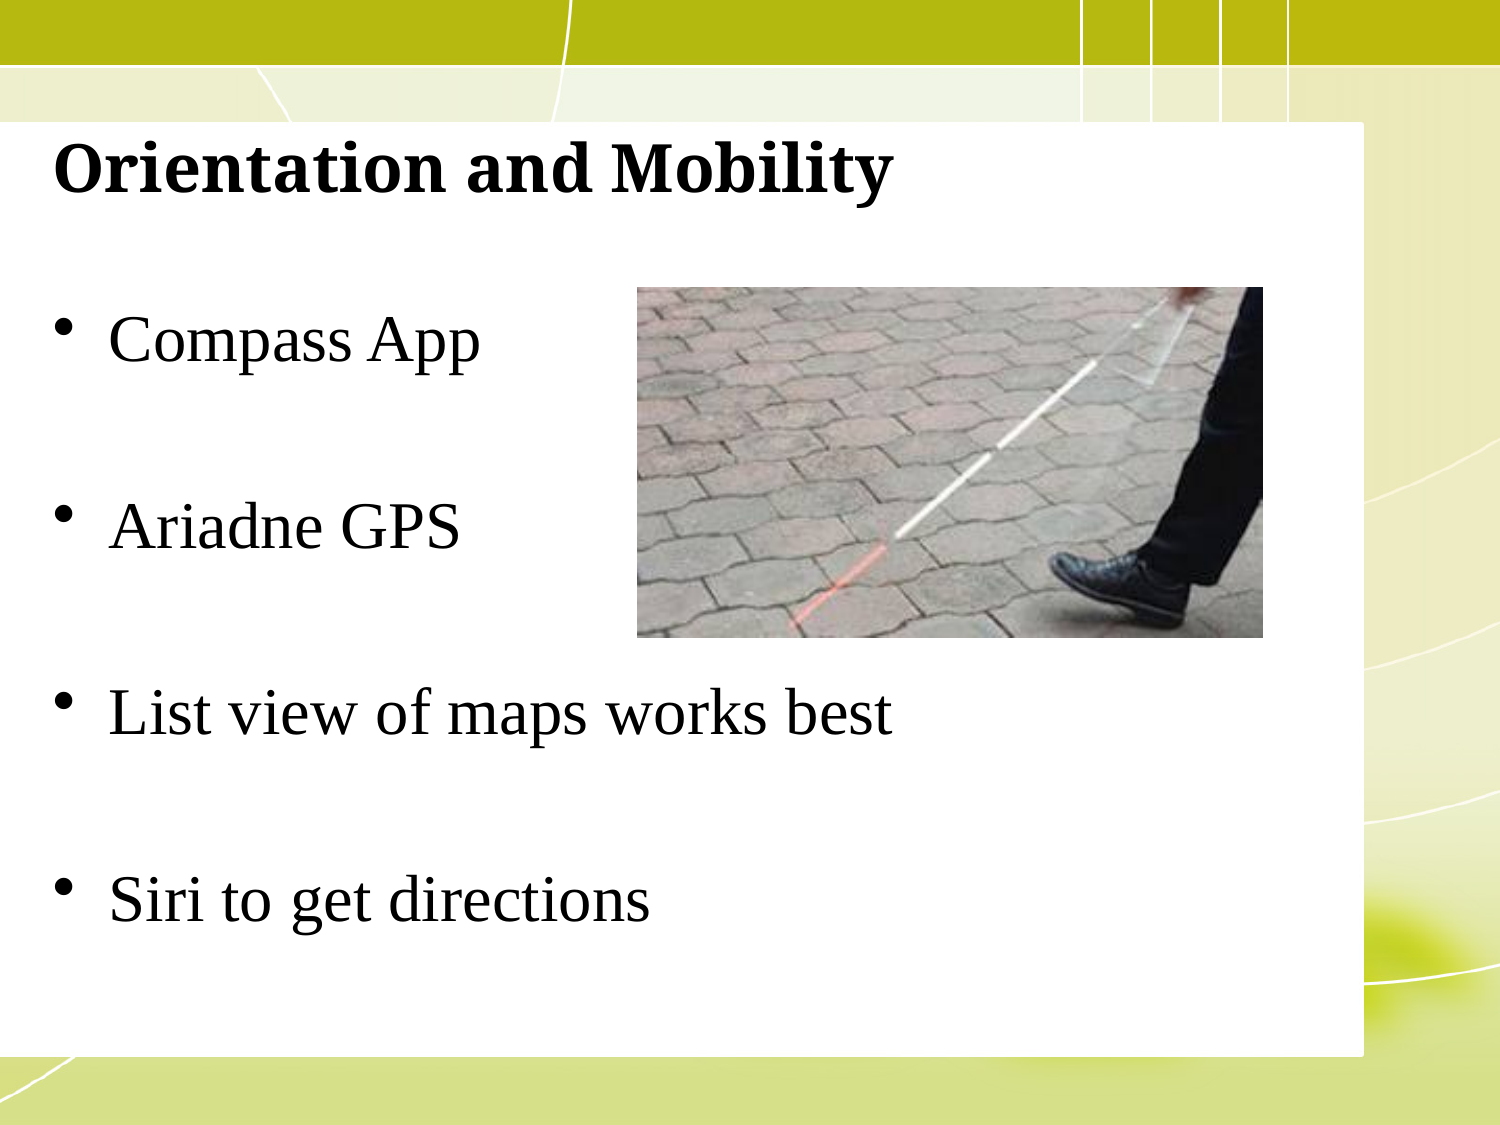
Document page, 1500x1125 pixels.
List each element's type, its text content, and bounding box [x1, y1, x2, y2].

list Compass App Ariadne GPS List view of maps works best Siri to get directions [37, 287, 1288, 963]
picture [0, 0, 1500, 1125]
title Orientation and Mobility [37, 137, 1288, 276]
